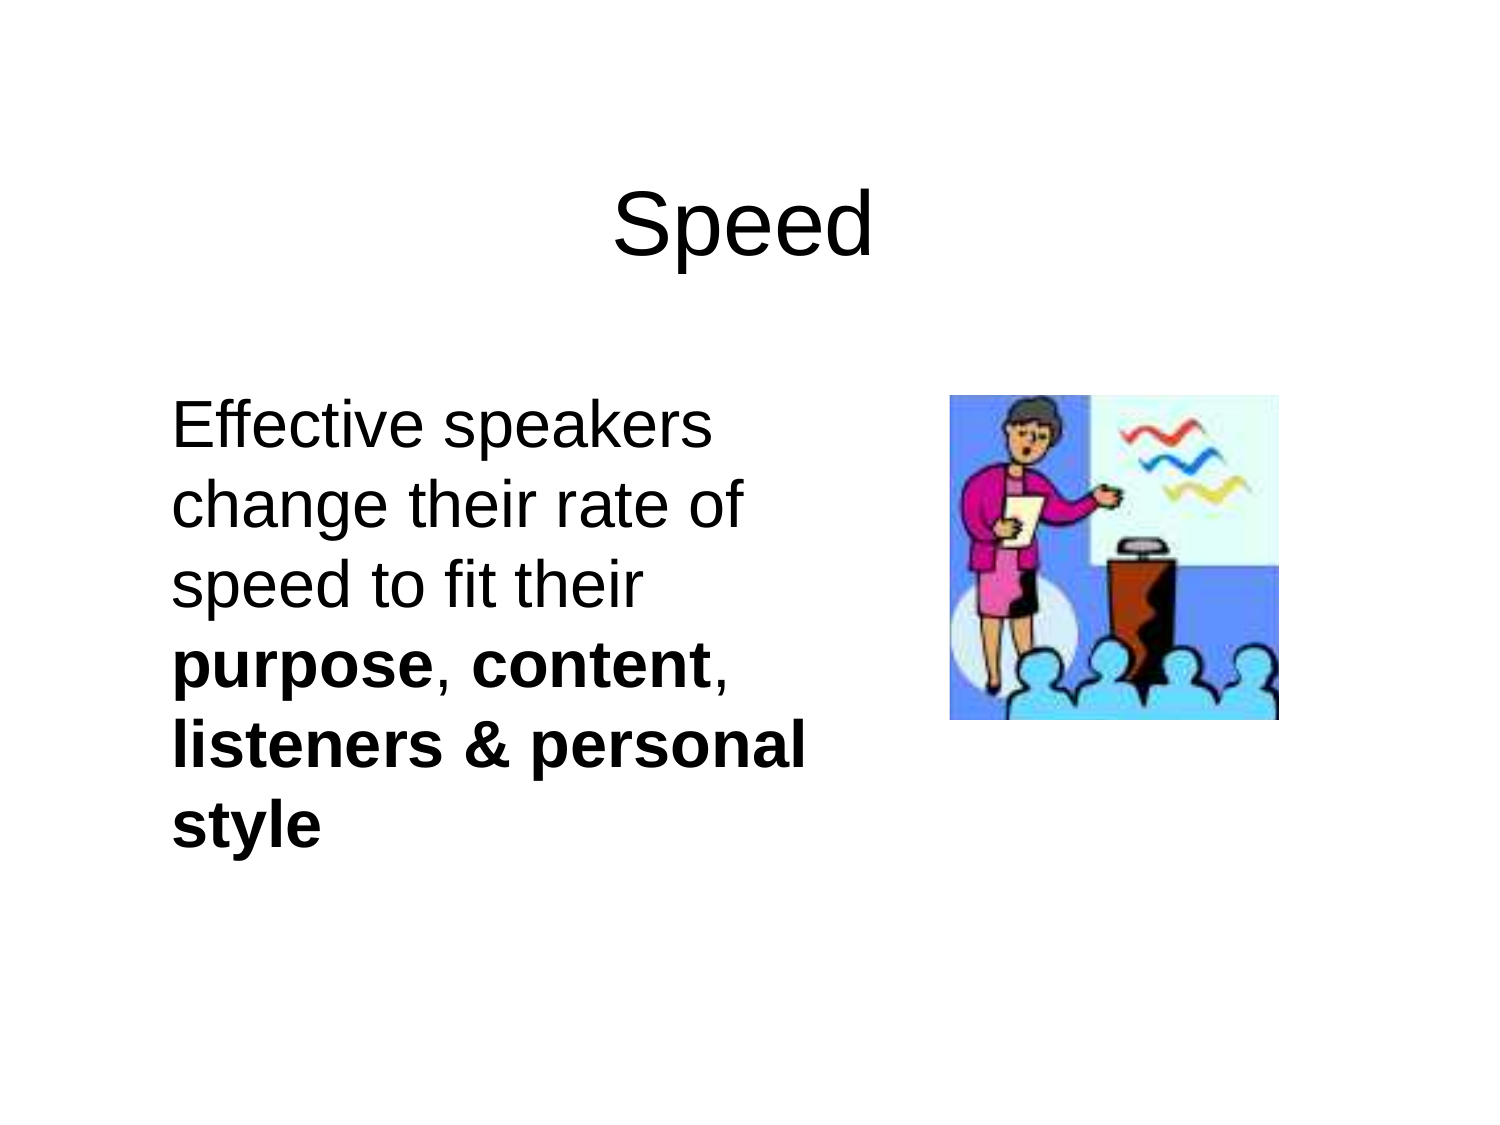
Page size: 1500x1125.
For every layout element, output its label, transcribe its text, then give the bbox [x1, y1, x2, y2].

list Effective speakers change their rate of speed to fit their purpose, content, listeners & personal style [156, 373, 857, 965]
title Speed [225, 125, 1263, 313]
picture [949, 395, 1280, 720]
